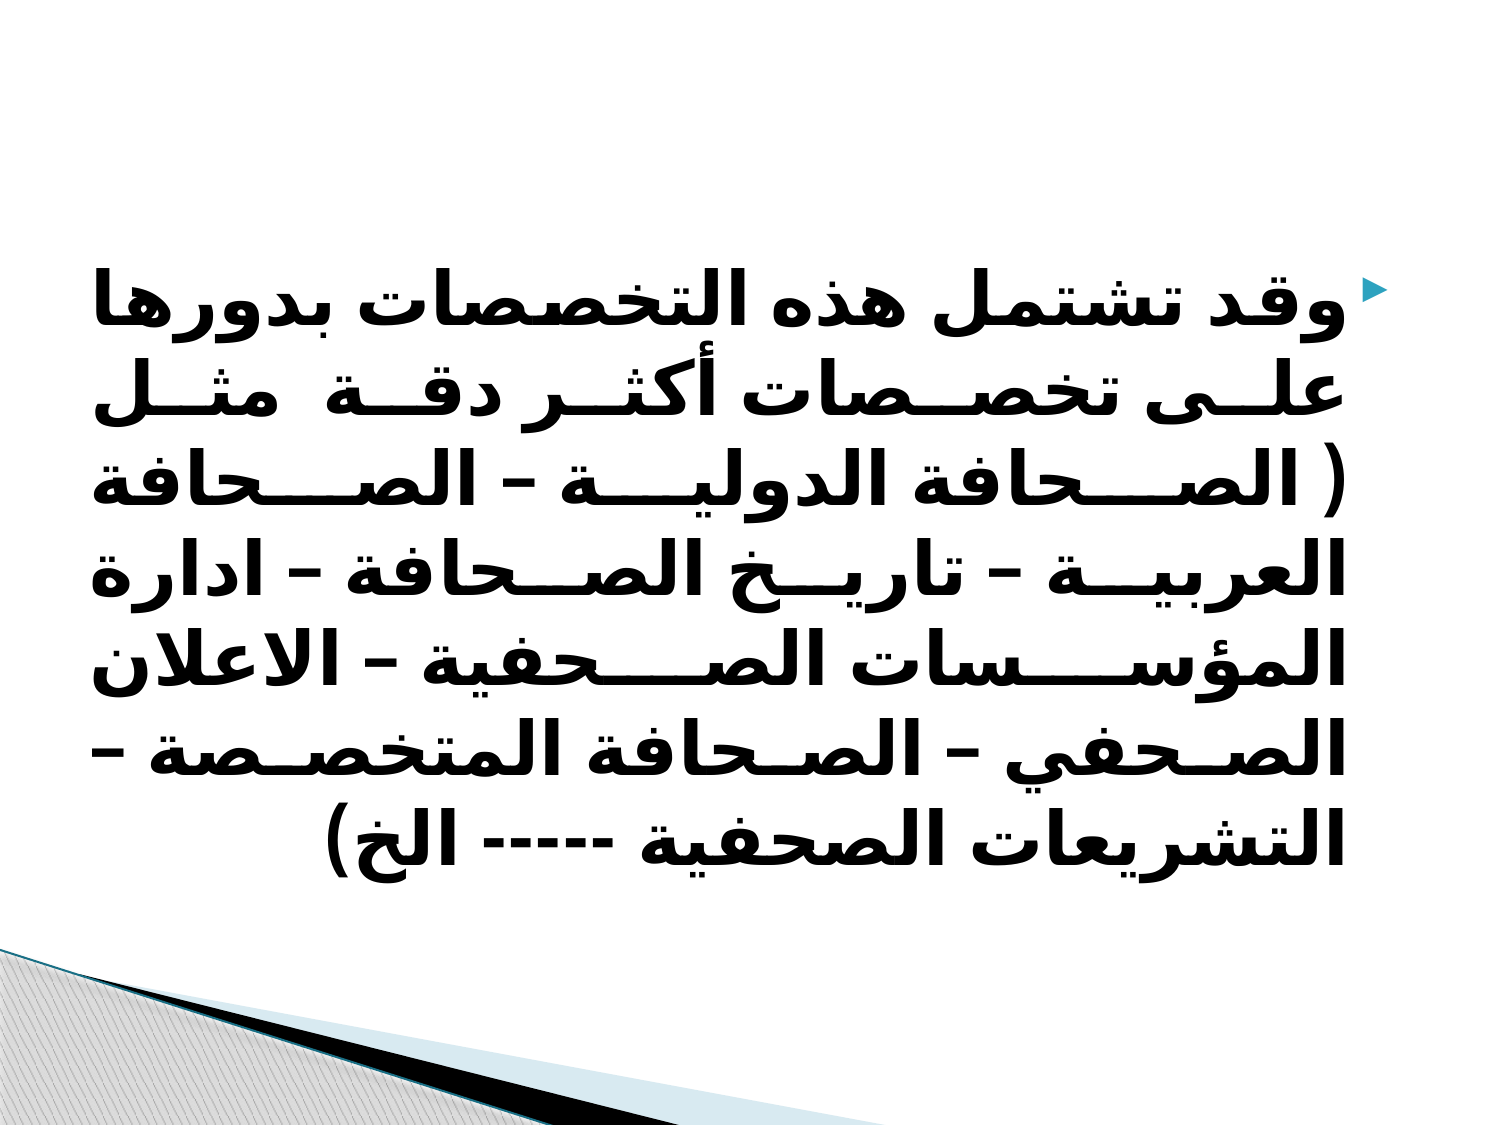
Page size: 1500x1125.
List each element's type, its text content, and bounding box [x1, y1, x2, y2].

list وقد تشتمل هذه التخصصات بدورها على تخصصات أكثر دقة مثل ( الصحافة الدولية – الصحافة العربية – تاريخ الصحافة – ادارة المؤسسات الصحفية – الاعلان الصحفي – الصحافة المتخصصة – التشريعات الصحفية ----- الخ) [75, 243, 1425, 986]
